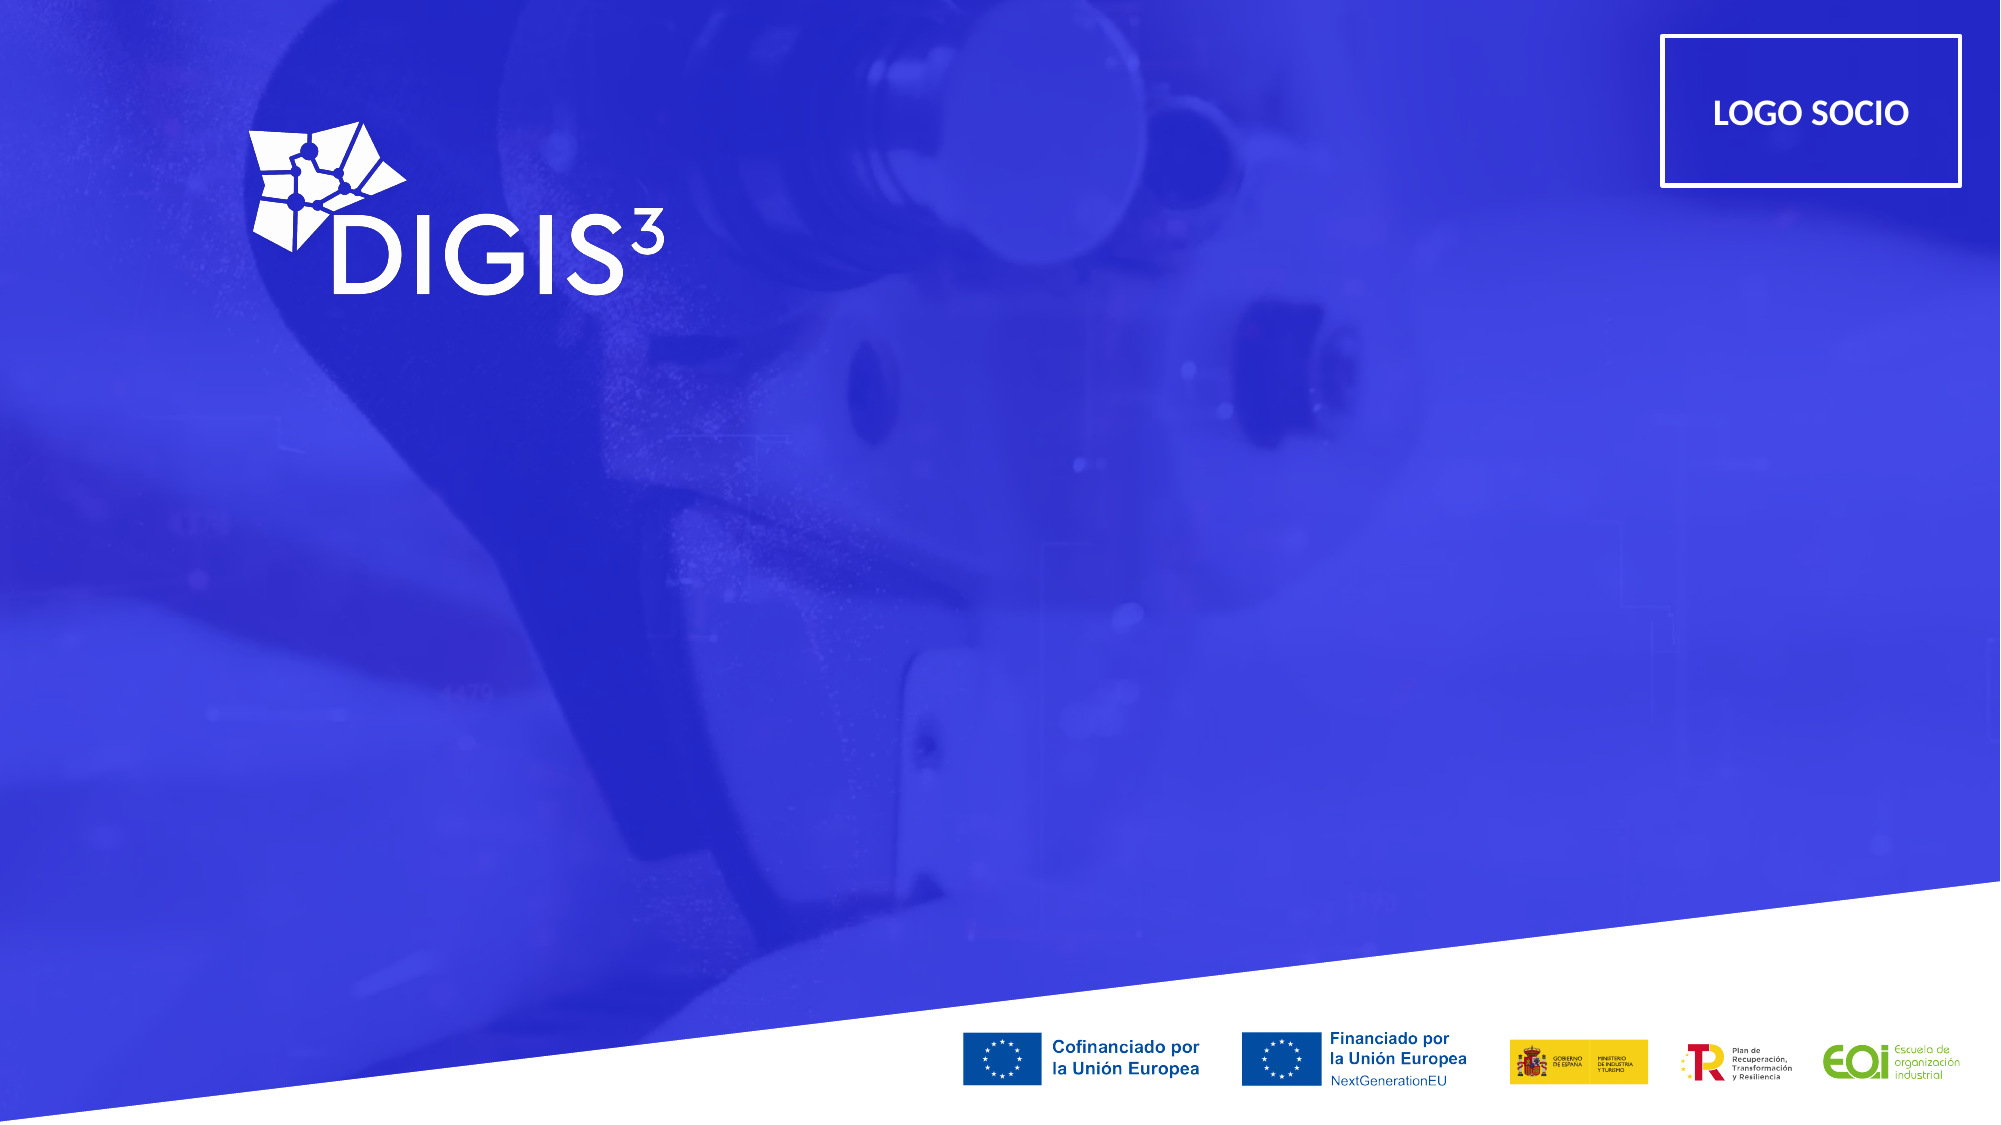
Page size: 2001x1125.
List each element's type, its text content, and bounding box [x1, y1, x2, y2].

picture [0, 0, 2000, 1121]
text_box LOGO SOCIO [1662, 36, 1961, 186]
picture [950, 1024, 1973, 1095]
